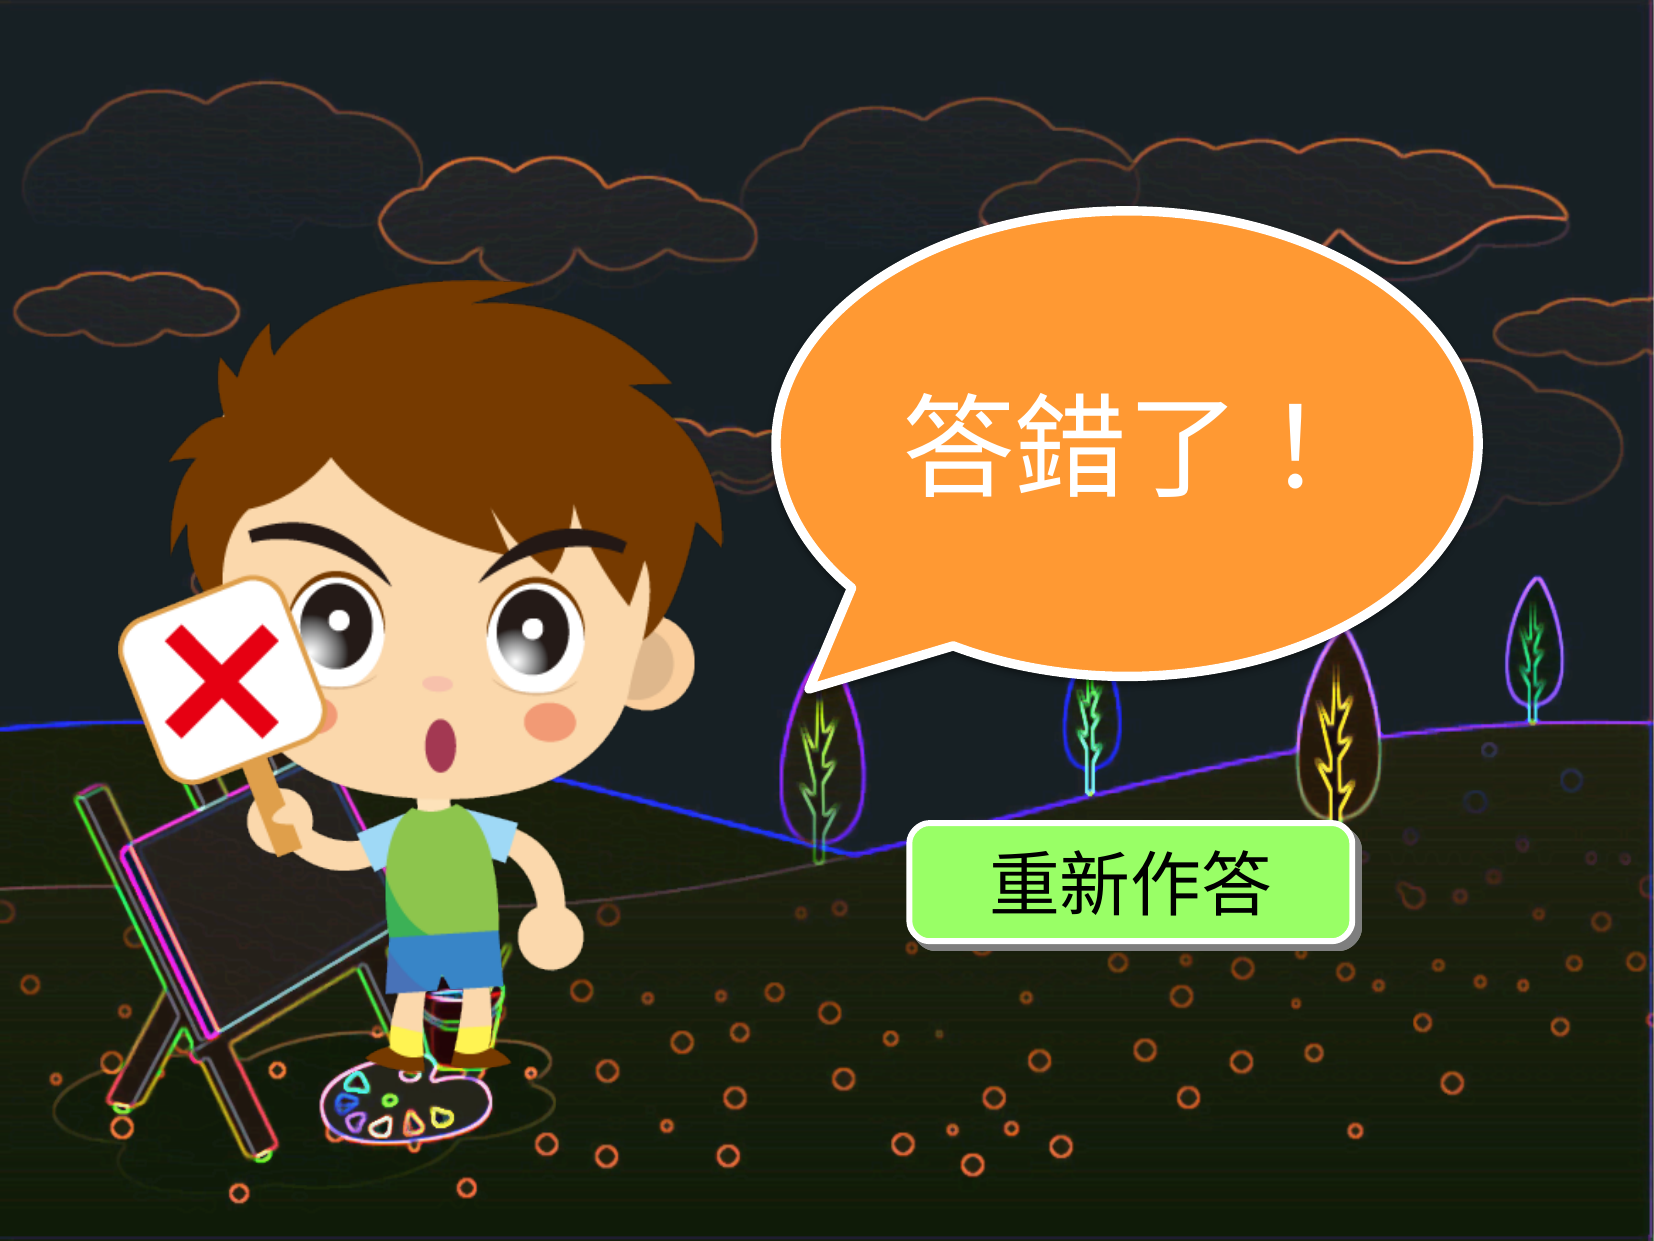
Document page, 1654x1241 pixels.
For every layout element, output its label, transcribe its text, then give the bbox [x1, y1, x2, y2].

text_box 答錯了！ [772, 207, 1482, 692]
text_box 重新作答 [909, 823, 1353, 942]
picture [0, 0, 1654, 1241]
